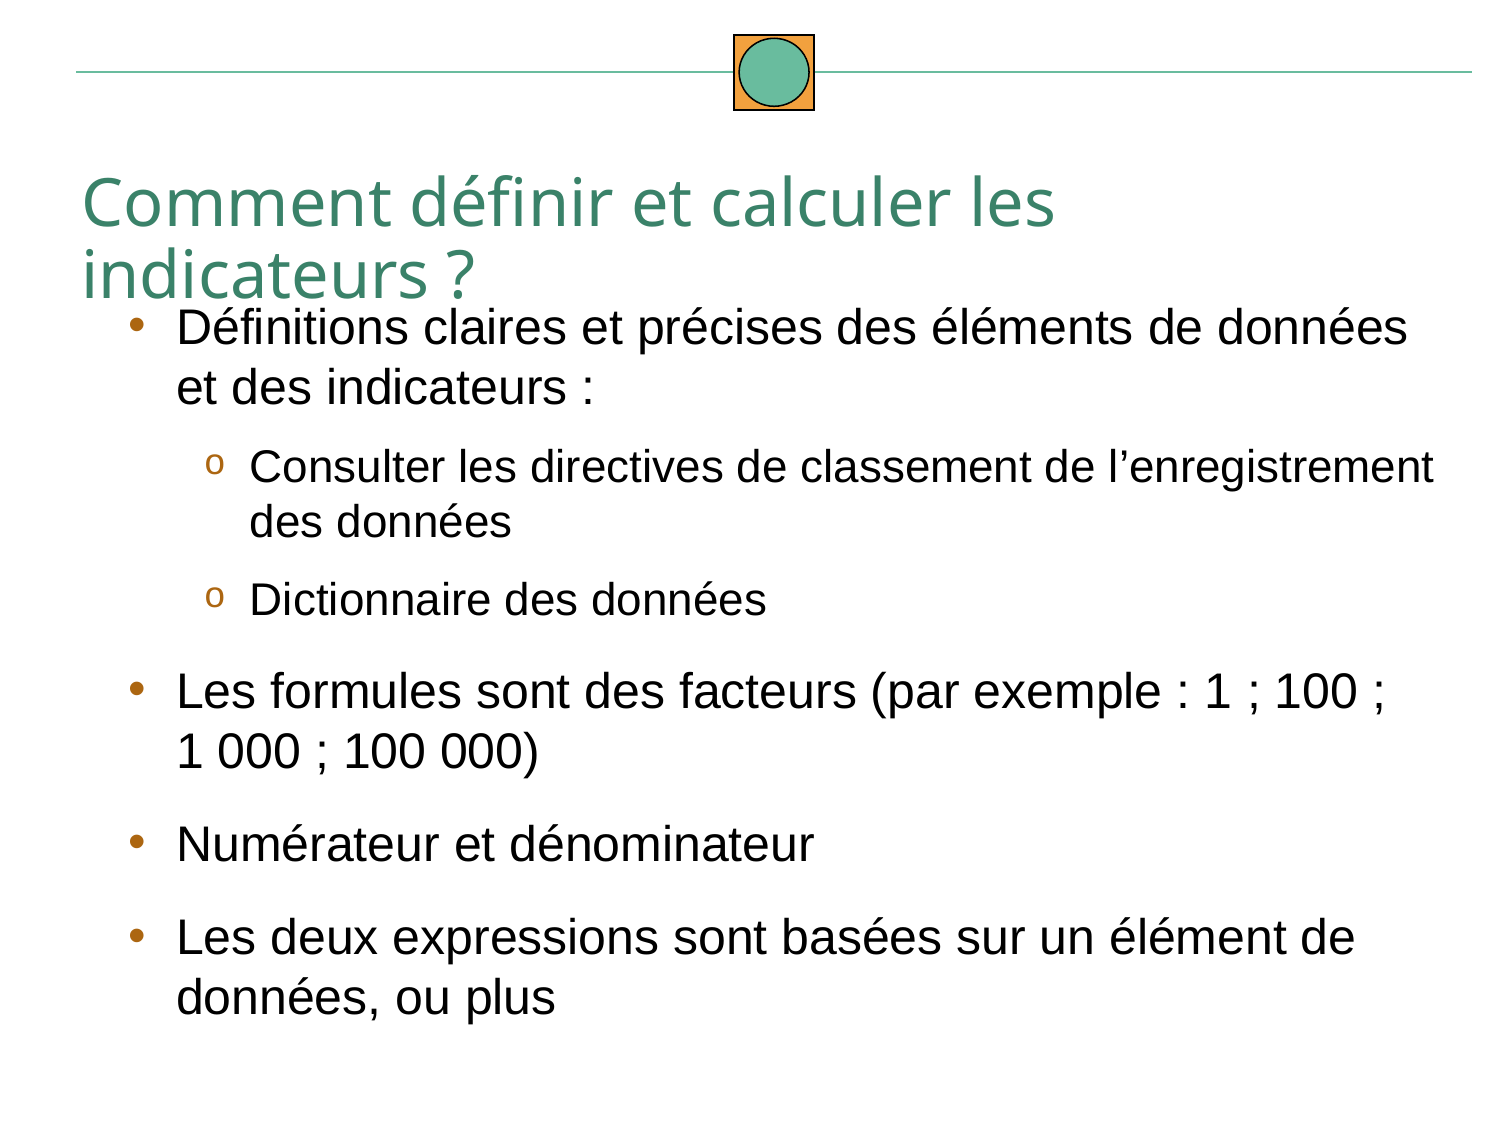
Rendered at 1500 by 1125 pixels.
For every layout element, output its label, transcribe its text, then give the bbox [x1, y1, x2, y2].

list Définitions claires et précises des éléments de données et des indicateurs : Consulter les directives de classement de l’enregistrement des données Dictionnaire des données Les formules sont des facteurs (par exemple : 1 ; 100 ; 1 000 ; 100 000) Numérateur et dénominateur Les deux expressions sont basées sur un élément de données, ou plus [114, 286, 1457, 1101]
title Comment définir et calculer les indicateurs ? [66, 161, 1410, 299]
